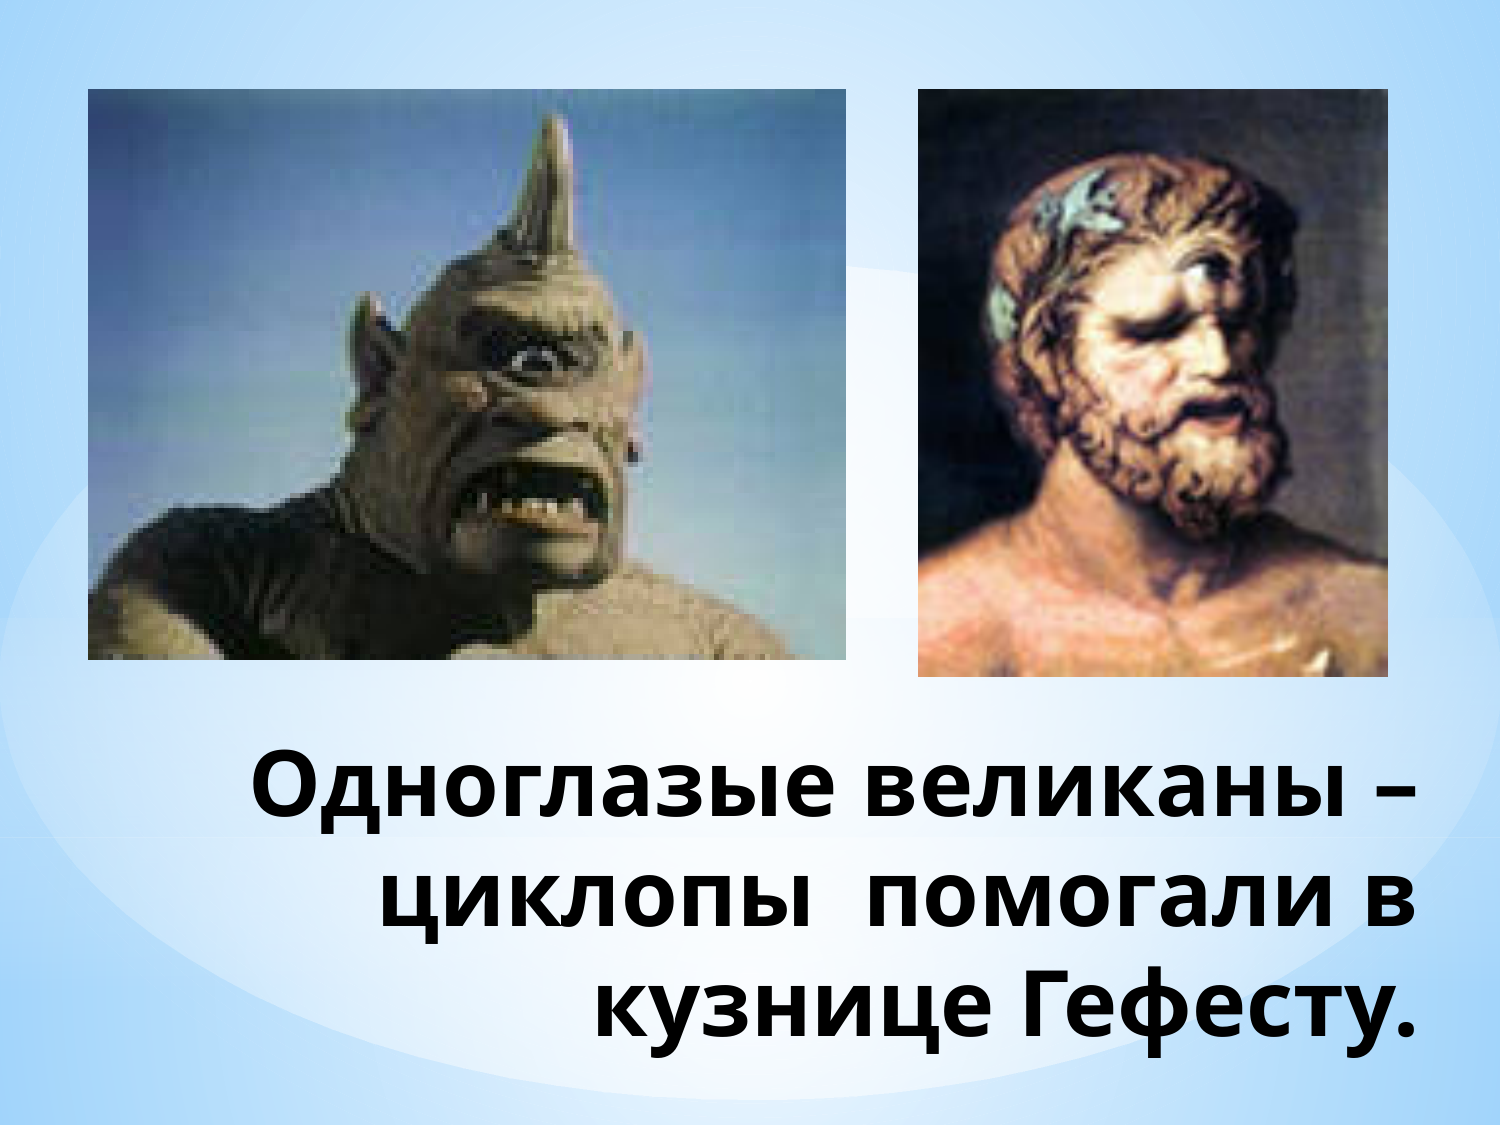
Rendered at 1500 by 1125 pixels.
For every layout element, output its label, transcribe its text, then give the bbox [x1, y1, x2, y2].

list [88, 89, 846, 661]
title Одноглазые великаны – циклопы помогали в кузнице Гефесту. [53, 717, 1436, 1071]
picture [918, 89, 1388, 677]
